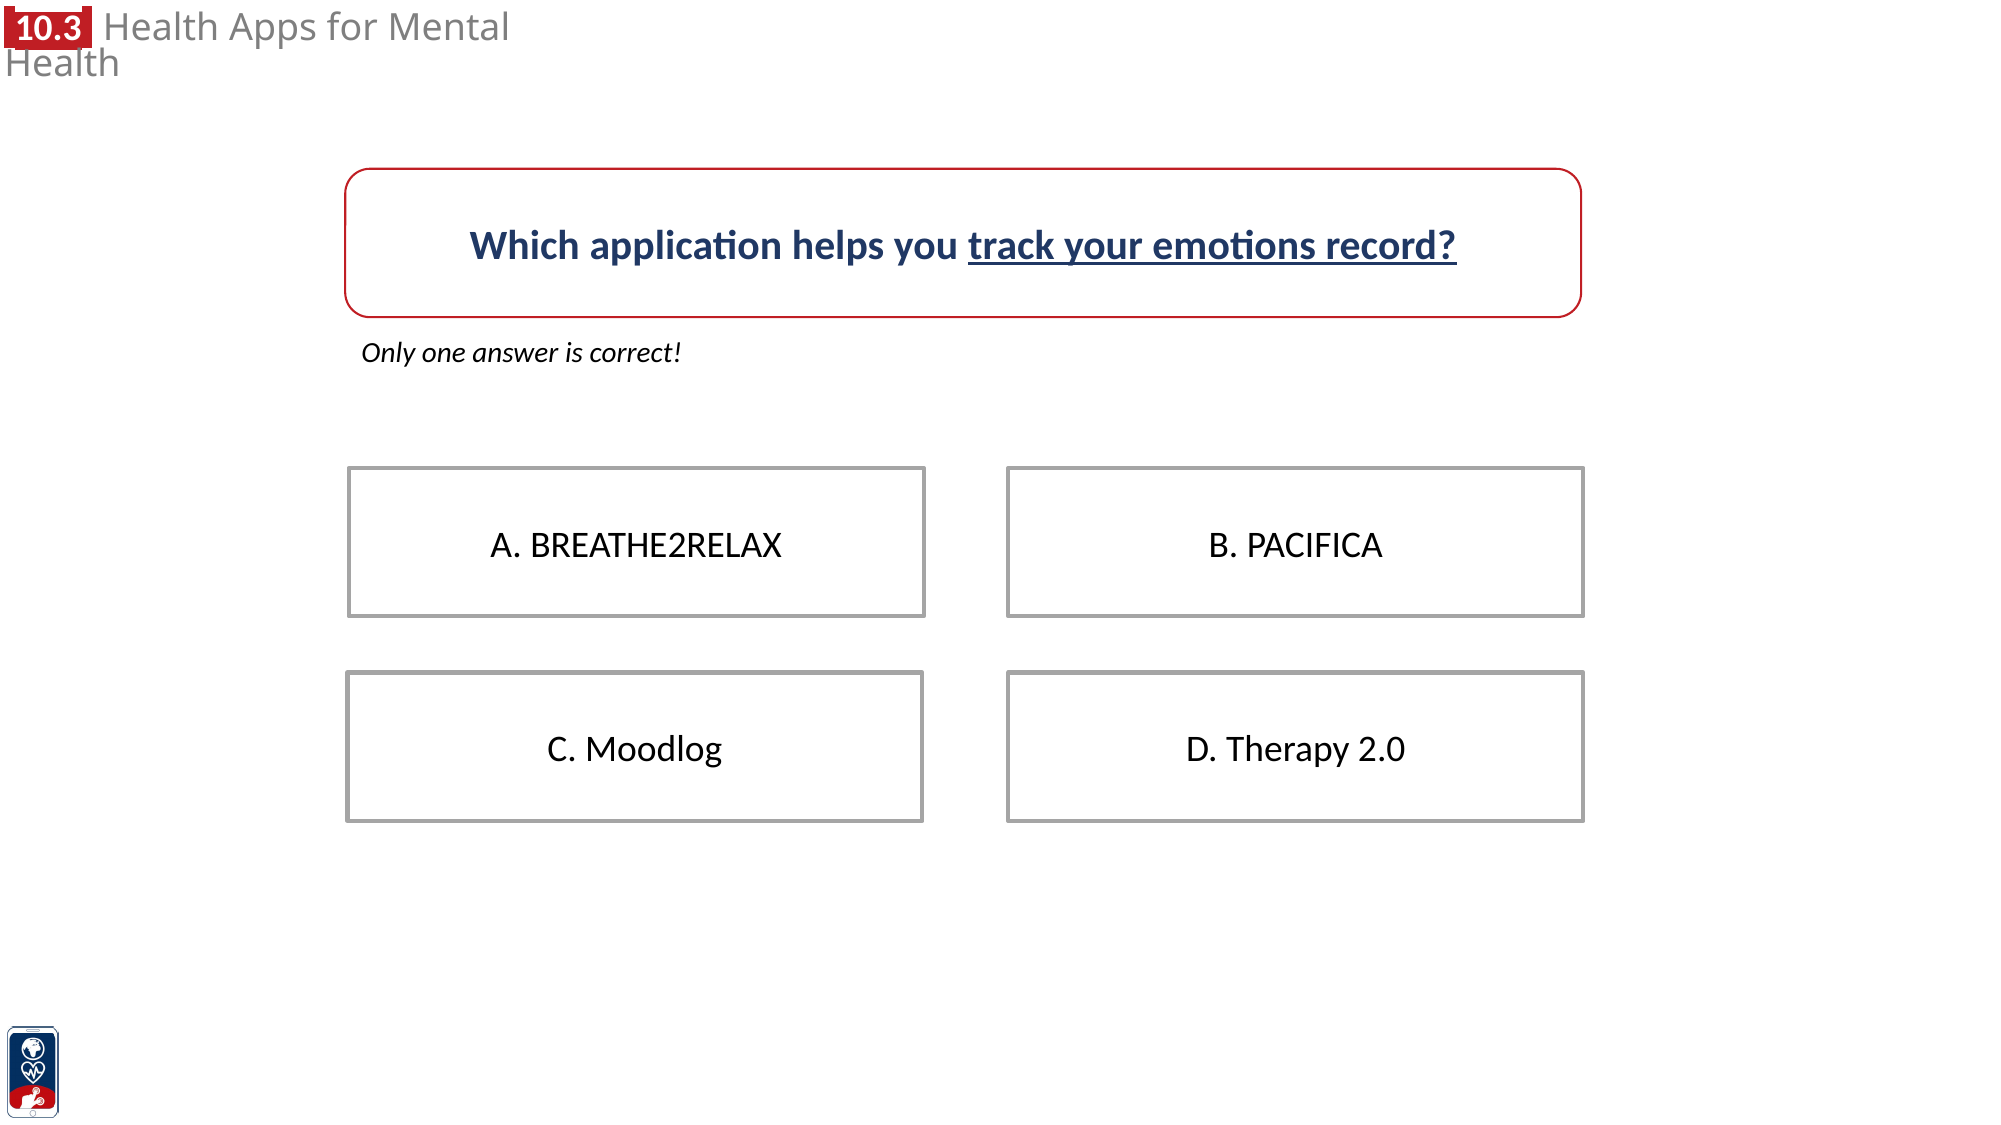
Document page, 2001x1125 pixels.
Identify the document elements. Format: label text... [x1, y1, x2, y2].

text_box B. PACIFICA [1006, 466, 1585, 618]
text_box Which application helps you track your emotions record? [345, 168, 1582, 318]
text_box C. Moodlog [345, 670, 924, 823]
text_box A. BREATHE2RELAX [347, 466, 926, 618]
text_box D. Therapy 2.0 [1006, 670, 1585, 823]
picture [7, 1026, 59, 1118]
text_box Only one answer is correct! [346, 325, 700, 376]
